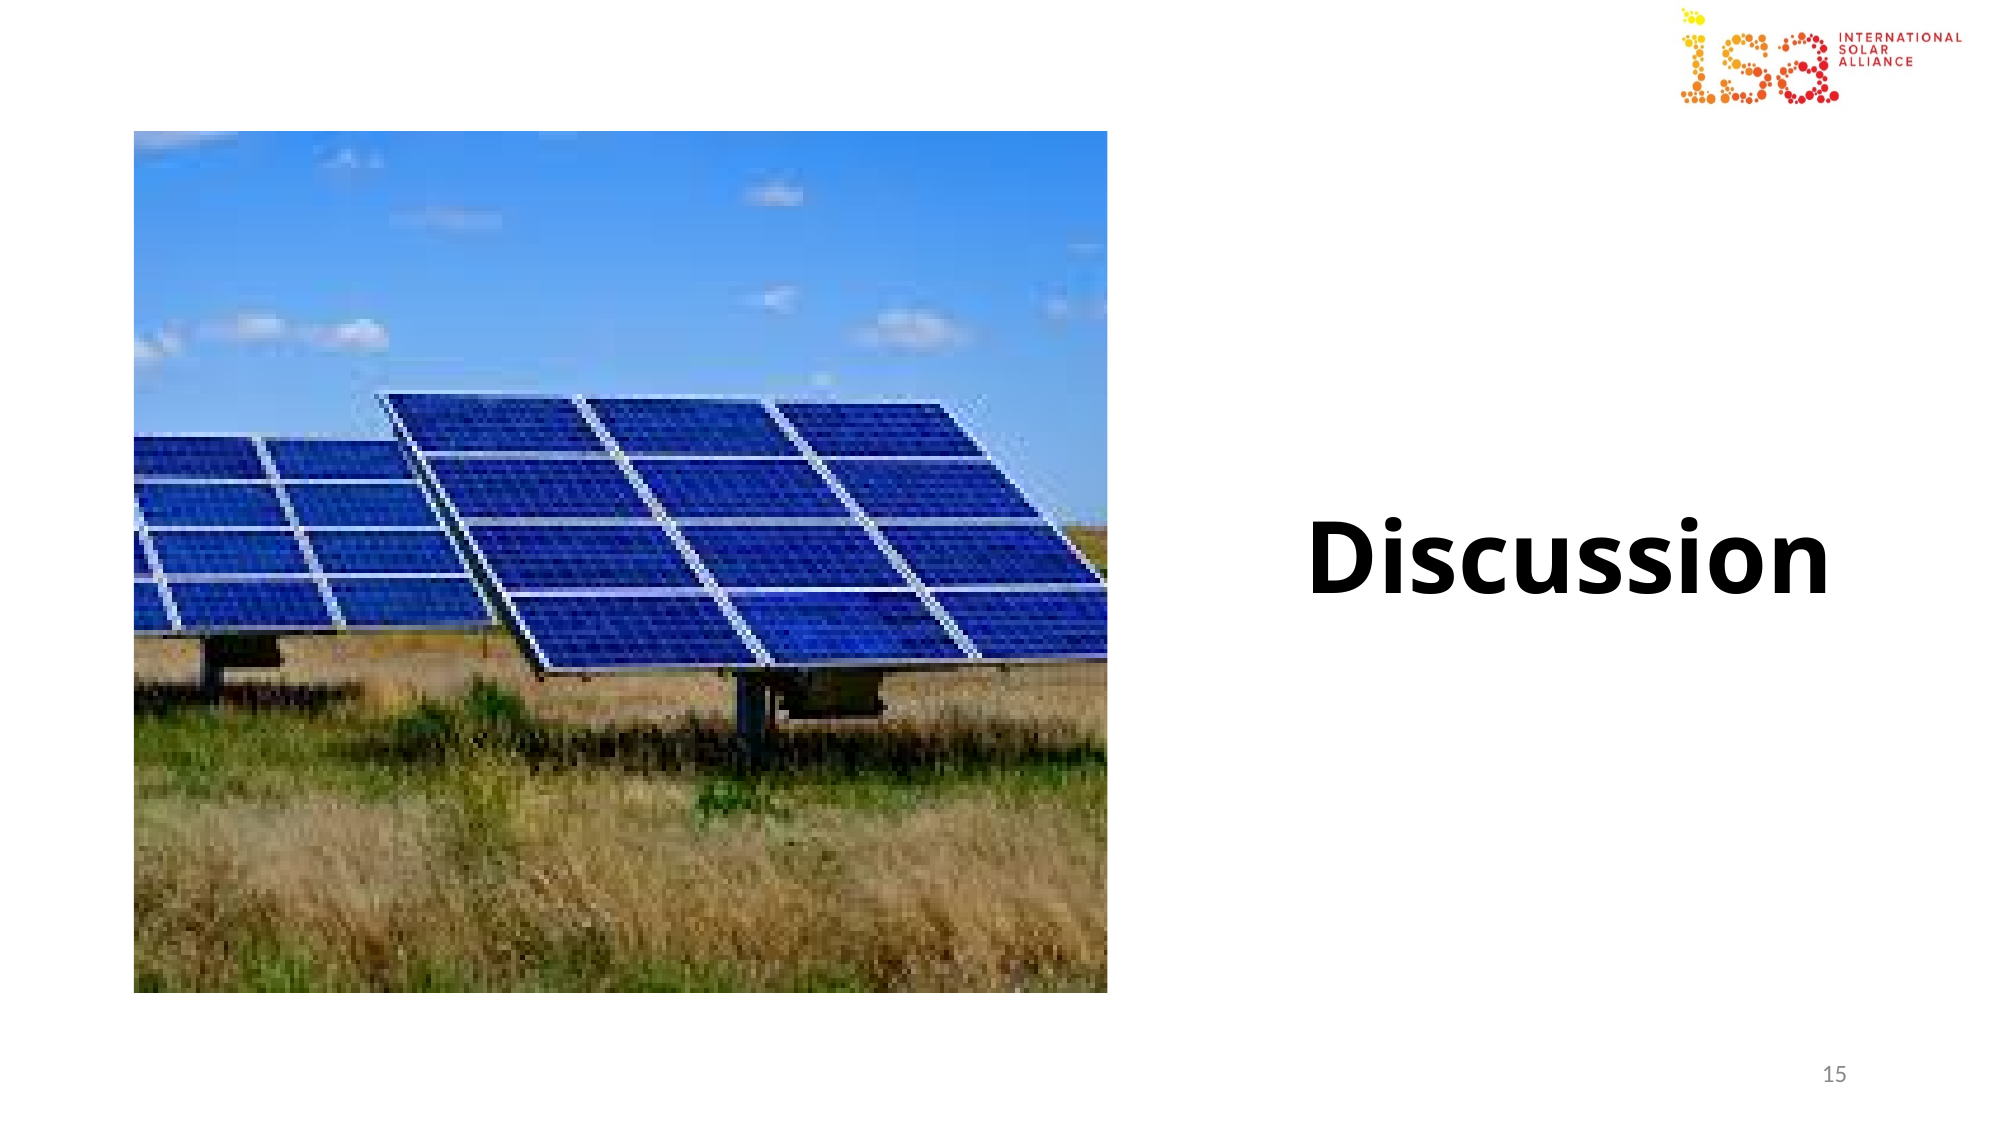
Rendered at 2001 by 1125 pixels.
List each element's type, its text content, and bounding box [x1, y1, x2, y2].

slide_number 15 [1412, 1042, 1863, 1103]
picture [1673, 0, 1967, 114]
title Discussion [1289, 104, 1895, 624]
picture [133, 131, 1108, 993]
